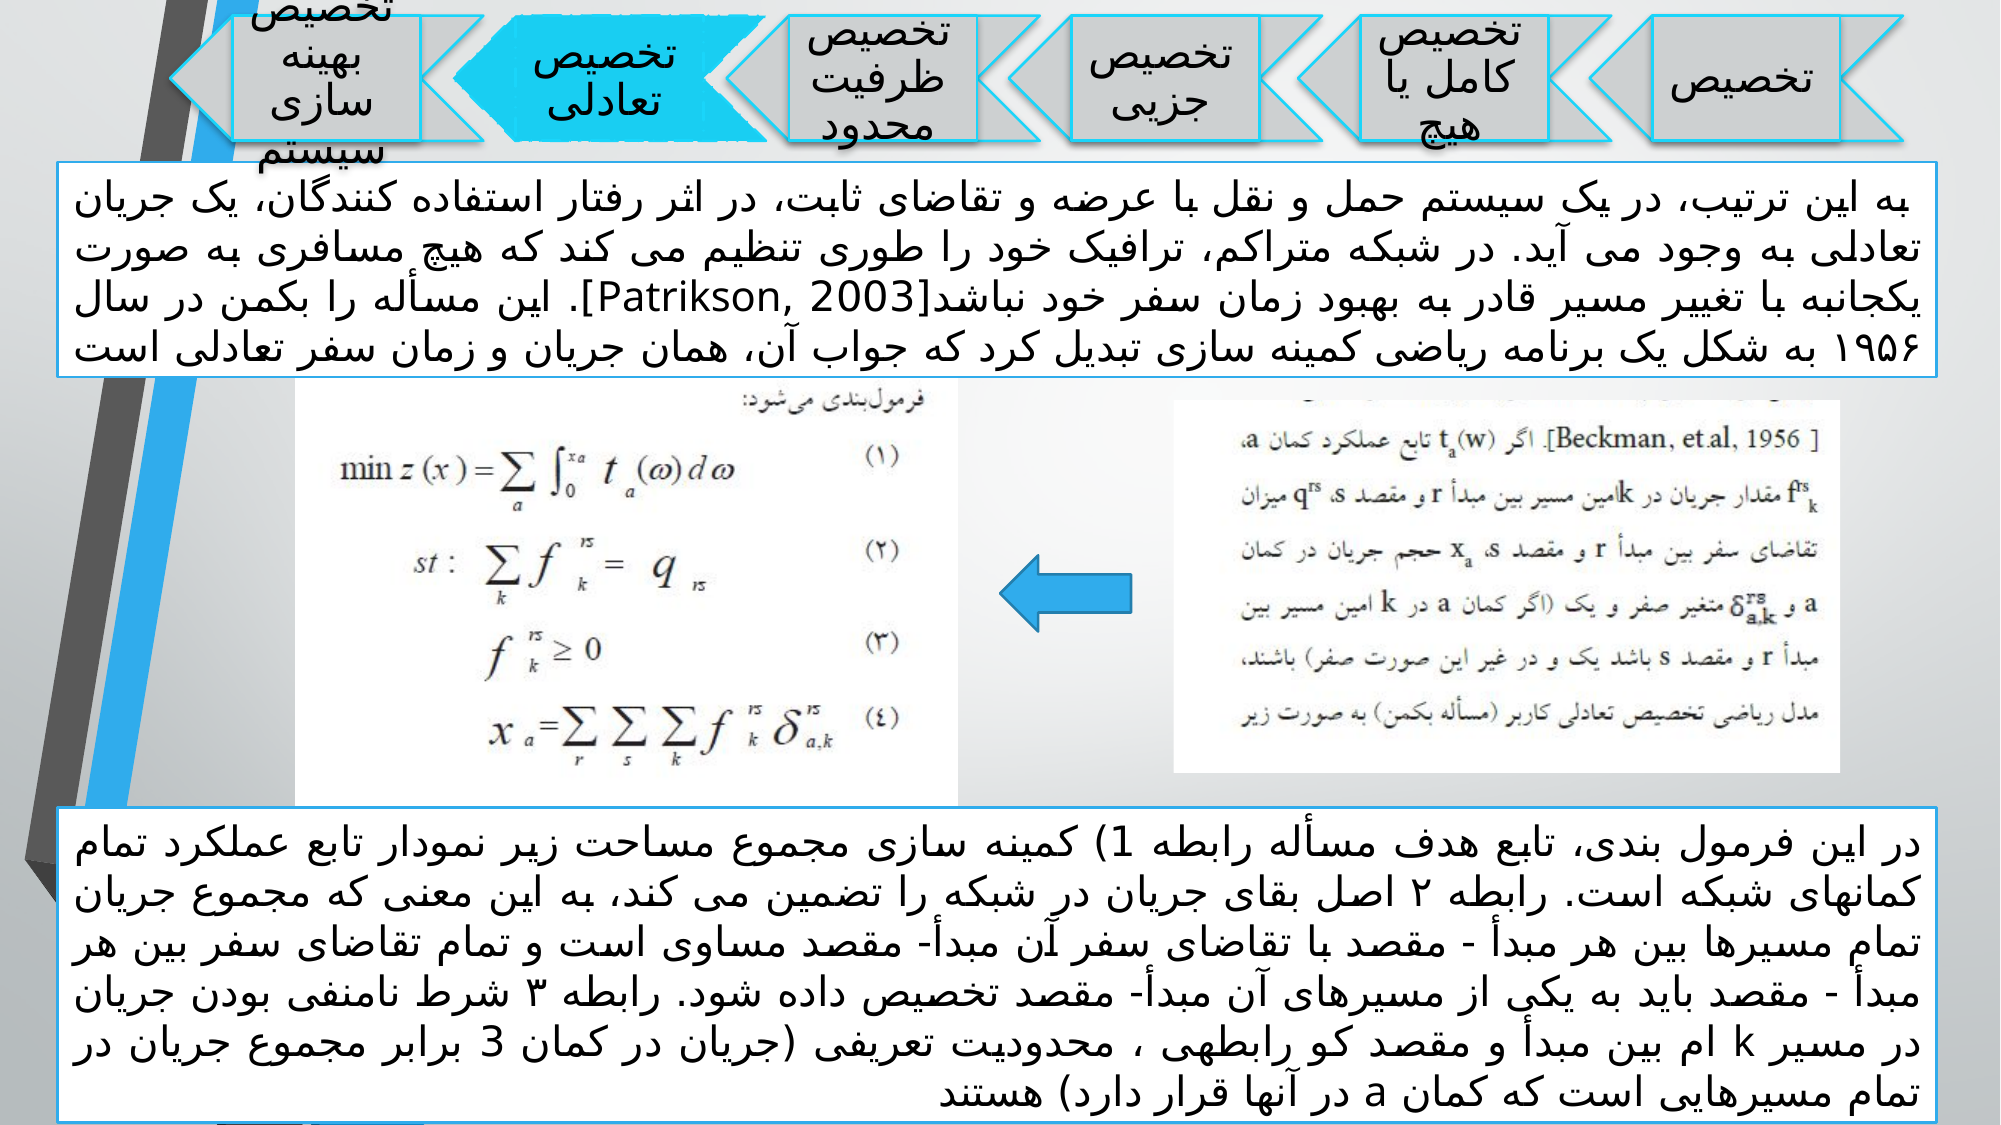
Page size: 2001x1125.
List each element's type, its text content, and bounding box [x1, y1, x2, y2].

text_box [169, 15, 484, 141]
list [1173, 400, 1841, 773]
text_box در این فرمول بندی، تابع هدف مسأله رابطه 1) کمینه سازی مجموع مساحت زیر نمودار تابع عملکرد تمام کمانهای شبکه است. رابطه ۲ اصل بقای جریان در شبکه را تضمین می کند، به این معنی که مجموع جریان تمام مسیرها بین هر مبدأ - مقصد با تقاضای سفر آن مبدأ- مقصد مساوی است و تمام تقاضای سفر بین هر مبدأ - مقصد باید به یکی از مسیرهای آن مبدأ- مقصد تخصیص داده شود. رابطه ۳ شرط نامنفی بودن جریان در مسیر k ام بين مبدأ و مقصد کو رابطهی ، محدودیت تعریفی (جریان در کمان 3 برابر مجموع جریان در تمام مسیرهایی است که کمان a در آنها قرار دارد) هستند [56, 806, 1938, 1124]
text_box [484, 15, 726, 141]
text_box [999, 554, 1133, 633]
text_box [1040, 15, 1297, 141]
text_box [1612, 15, 1904, 141]
text_box به این ترتیب، در یک سیستم حمل و نقل با عرضه و تقاضای ثابت، در اثر رفتار استفاده کنندگان، یک جریان تعادلی به وجود می آید. در شبکه متراکم، ترافیک خود را طوری تنظیم می کند که هیچ مسافری به صورت یکجانبه با تغییر مسیر قادر به بهبود زمان سفر خود نباشد[2003 ,Patrikson]. این مسأله را بکمن در سال ۱۹۵۶ به شکل یک برنامه ریاضی کمینه سازی تبدیل کرد که جواب آن، همان جریان و زمان سفر تعادلی است [56, 161, 1938, 378]
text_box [726, 15, 1040, 141]
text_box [1297, 15, 1612, 141]
picture [295, 368, 958, 818]
